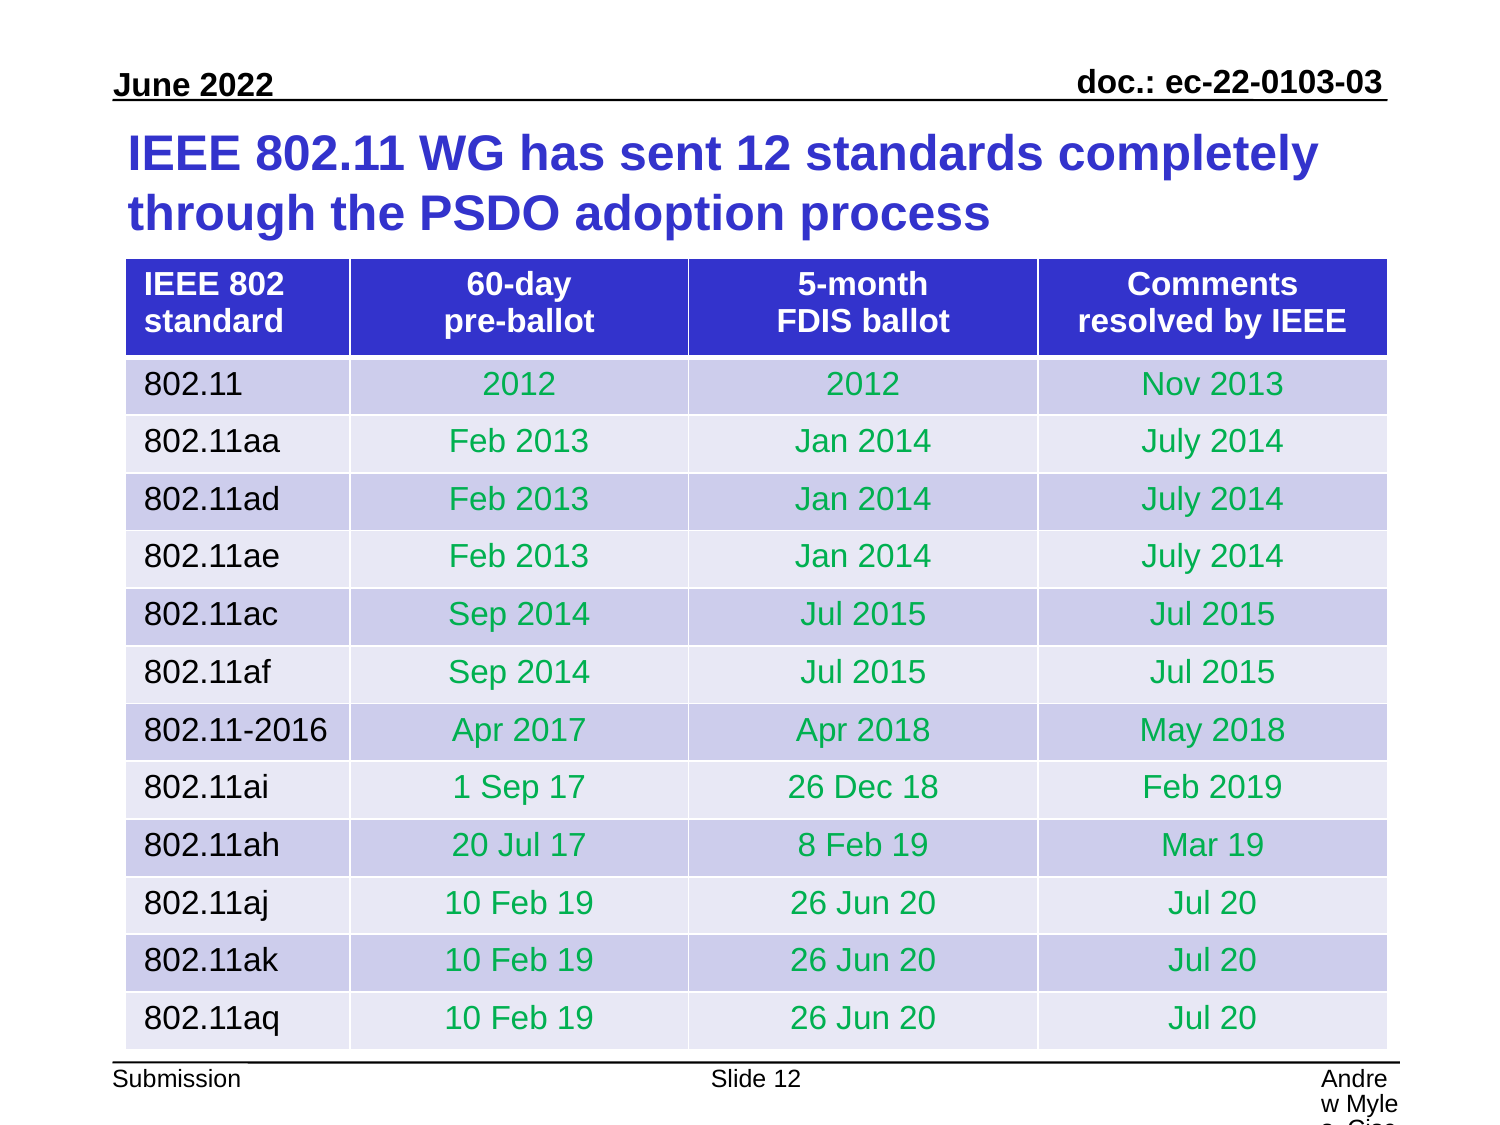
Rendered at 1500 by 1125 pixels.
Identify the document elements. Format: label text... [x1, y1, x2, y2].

table_cell 20 Jul 17 [351, 820, 688, 876]
table_cell 802.11 [126, 360, 349, 414]
table_cell 26 Jun 20 [689, 993, 1037, 1049]
table_header 60-day pre-ballot [351, 259, 688, 355]
table_cell Sep 2014 [351, 589, 688, 645]
table_cell Sep 2014 [351, 647, 688, 703]
table_cell Jul 2015 [1039, 589, 1387, 645]
table_cell July 2014 [1039, 531, 1387, 587]
table_cell 2012 [351, 360, 688, 414]
table_cell Jul 20 [1039, 878, 1387, 933]
table_cell Feb 2013 [351, 531, 688, 587]
slide_number Slide 12 [709, 1061, 803, 1093]
table_cell 802.11ah [126, 820, 349, 876]
table_cell Jul 20 [1039, 935, 1387, 991]
table_cell 802.11ai [126, 762, 349, 818]
footer Andrew Myles, Cisco [1320, 1061, 1402, 1093]
table_cell Feb 2013 [351, 416, 688, 472]
table_cell Jan 2014 [689, 531, 1037, 587]
table_cell 26 Jun 20 [689, 935, 1037, 991]
table_cell Jul 2015 [689, 647, 1037, 703]
table_header IEEE 802 standard [126, 259, 349, 355]
table_cell 802.11aj [126, 878, 349, 933]
table_cell July 2014 [1039, 474, 1387, 530]
table_cell Jul 2015 [1039, 647, 1387, 703]
table_cell Jul 20 [1039, 993, 1387, 1049]
table_cell Mar 19 [1039, 820, 1387, 876]
table_cell July 2014 [1039, 416, 1387, 472]
table_cell 2012 [689, 360, 1037, 414]
table_cell Apr 2017 [351, 704, 688, 760]
table_cell 802.11aq [126, 993, 349, 1049]
table_cell Feb 2013 [351, 474, 688, 530]
table_cell 26 Dec 18 [689, 762, 1037, 818]
table_cell Jan 2014 [689, 474, 1037, 530]
table_cell 10 Feb 19 [351, 878, 688, 933]
table_cell Jul 2015 [689, 589, 1037, 645]
table_cell 802.11ae [126, 531, 349, 587]
table_cell 802.11af [126, 647, 349, 703]
table_cell May 2018 [1039, 704, 1387, 760]
table_cell 10 Feb 19 [351, 993, 688, 1049]
table_cell Nov 2013 [1039, 360, 1387, 414]
title IEEE 802.11 WG has sent 12 standards completely through the PSDO adoption process [112, 112, 1388, 288]
table_cell 26 Jun 20 [689, 878, 1037, 933]
table_cell 1 Sep 17 [351, 762, 688, 818]
table_cell Apr 2018 [689, 704, 1037, 760]
table_cell Feb 2019 [1039, 762, 1387, 818]
table_cell 802.11-2016 [126, 704, 349, 760]
table_cell 8 Feb 19 [689, 820, 1037, 876]
table_cell 802.11ak [126, 935, 349, 991]
table_cell 802.11ac [126, 589, 349, 645]
table_cell 802.11aa [126, 416, 349, 472]
table_cell 10 Feb 19 [351, 935, 688, 991]
table_header Comments resolved by IEEE [1039, 259, 1387, 355]
table_cell 802.11ad [126, 474, 349, 530]
table_cell Jan 2014 [689, 416, 1037, 472]
table_header 5-month FDIS ballot [689, 259, 1037, 355]
